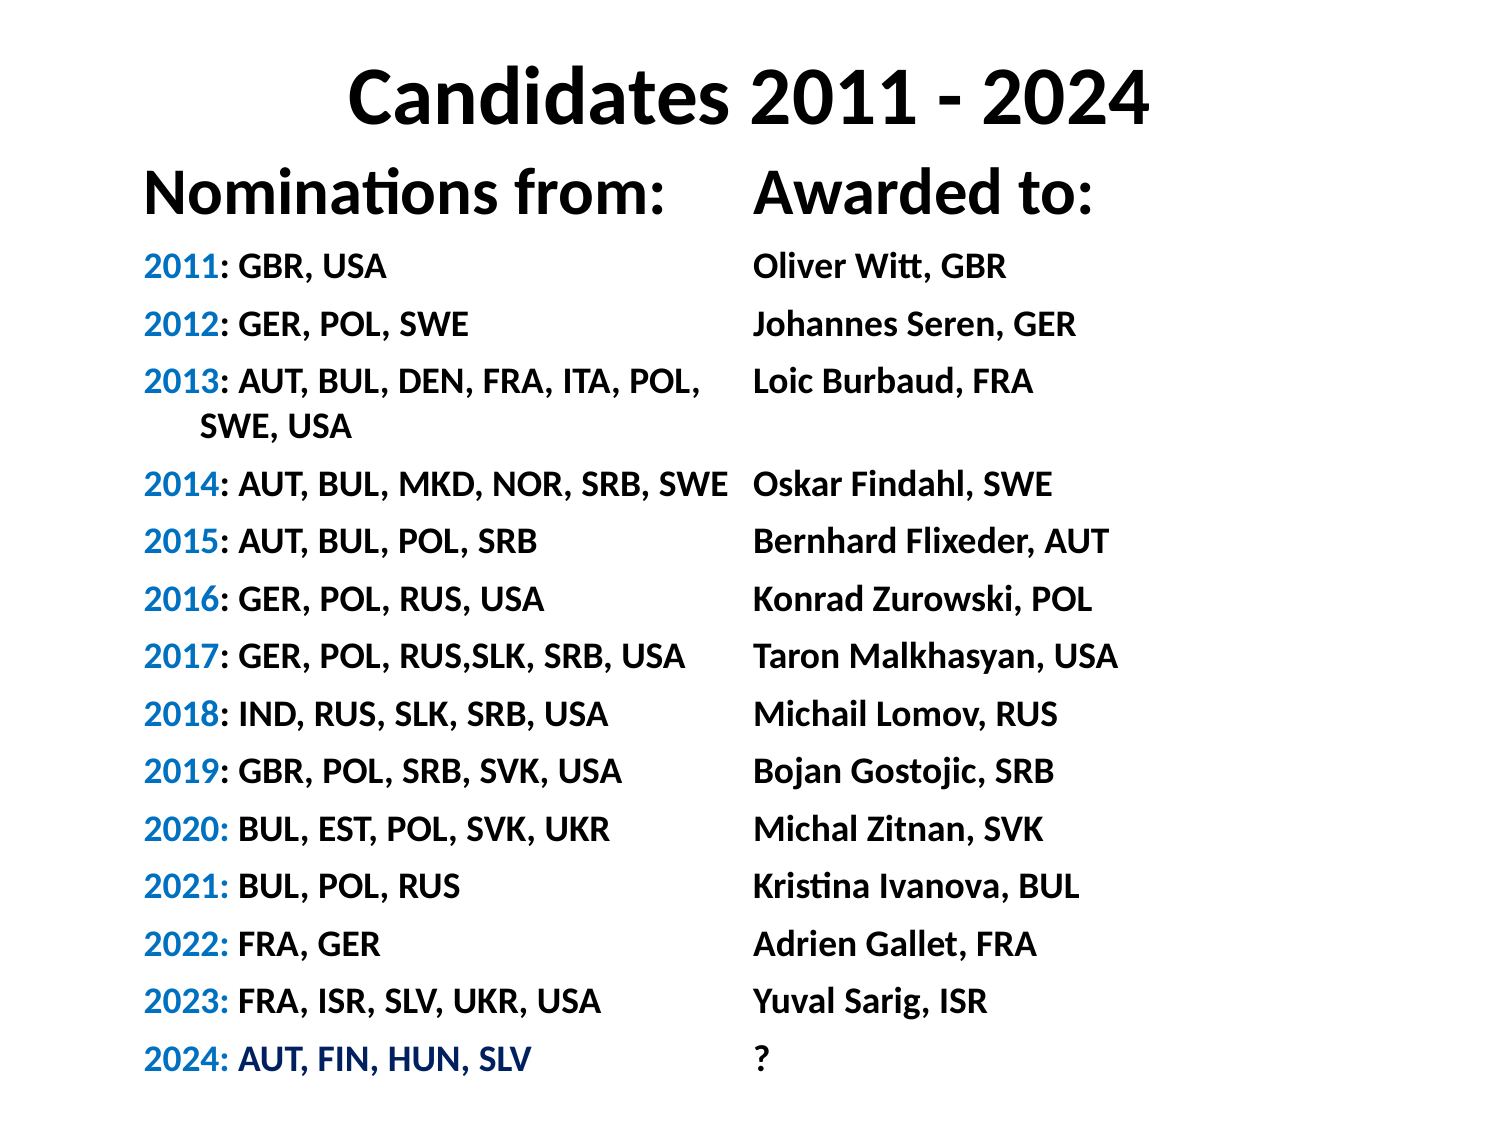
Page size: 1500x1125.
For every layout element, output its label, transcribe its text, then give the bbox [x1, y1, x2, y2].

list Nominations from: 2011: GBR, USA 2012: GER, POL, SWE 2013: AUT, BUL, DEN, FRA, ITA, POL, SWE, USA 2014: AUT, BUL, MKD, NOR, SRB, SWE 2015: AUT, BUL, POL, SRB 2016: GER, POL, RUS, USA 2017: GER, POL, RUS,SLK, SRB, USA 2018: IND, RUS, SLK, SRB, USA 2019: GBR, POL, SRB, SVK, USA 2020: BUL, EST, POL, SVK, UKR 2021: BUL, POL, RUS 2022: FRA, GER 2023: FRA, ISR, SLV, UKR, USA 2024: AUT, FIN, HUN, SLV [128, 148, 737, 1081]
title Candidates 2011 - 2024 [74, 44, 1426, 138]
list Awarded to: Oliver Witt, GBR Johannes Seren, GER Loic Burbaud, FRA Oskar Findahl, SWE Bernhard Flixeder, AUT Konrad Zurowski, POL Taron Malkhasyan, USA Michail Lomov, RUS Bojan Gostojic, SRB Michal Zitnan, SVK Kristina Ivanova, BUL Adrien Gallet, FRA Yuval Sarig, ISR ? [737, 148, 1426, 1081]
